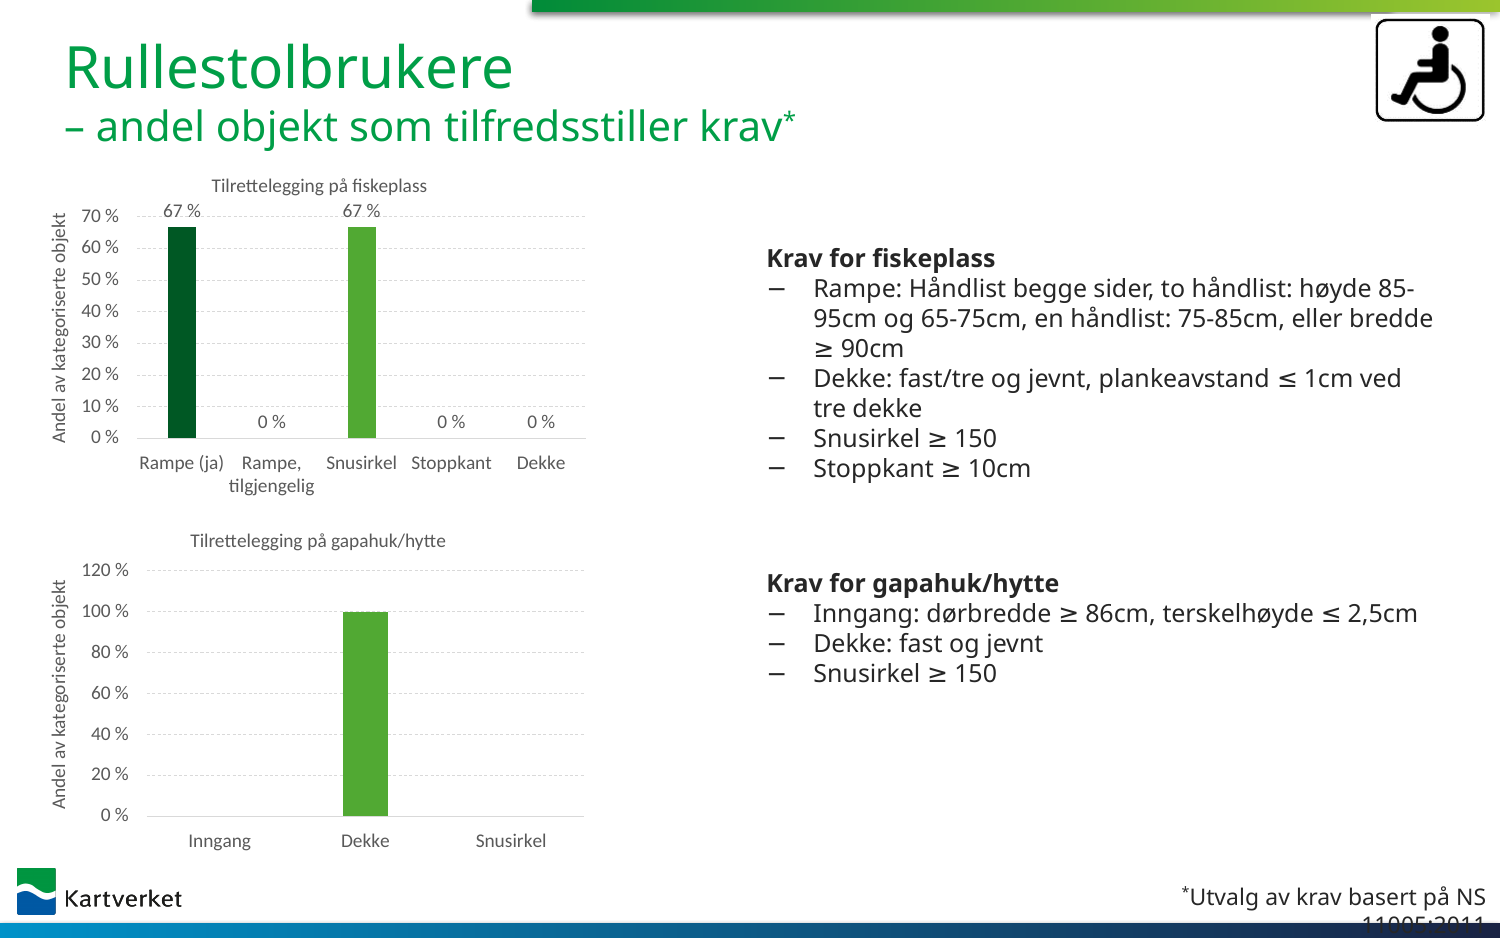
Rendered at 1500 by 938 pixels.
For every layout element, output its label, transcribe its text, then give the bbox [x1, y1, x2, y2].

text_box Krav for gapahuk/hytte Inngang: dørbredde ≥ 86cm, terskelhøyde ≤ 2,5cm Dekke: fast og jevnt Snusirkel ≥ 150 [751, 560, 1452, 695]
picture [1371, 13, 1491, 127]
picture [41, 520, 596, 859]
text_box Krav for fiskeplass Rampe: Håndlist begge sider, to håndlist: høyde 85-95cm og 65-75cm, en håndlist: 75-85cm, eller bredde ≥ 90cm Dekke: fast/tre og jevnt, plankeavstand ≤ 1cm ved tre dekke Snusirkel ≥ 150 Stoppkant ≥ 10cm [751, 235, 1452, 490]
picture [41, 166, 598, 505]
text_box *Utvalg av krav basert på NS 11005:2011 [1068, 873, 1500, 938]
text_box Rullestolbrukere – andel objekt som tilfredsstiller krav* [49, 29, 1431, 158]
